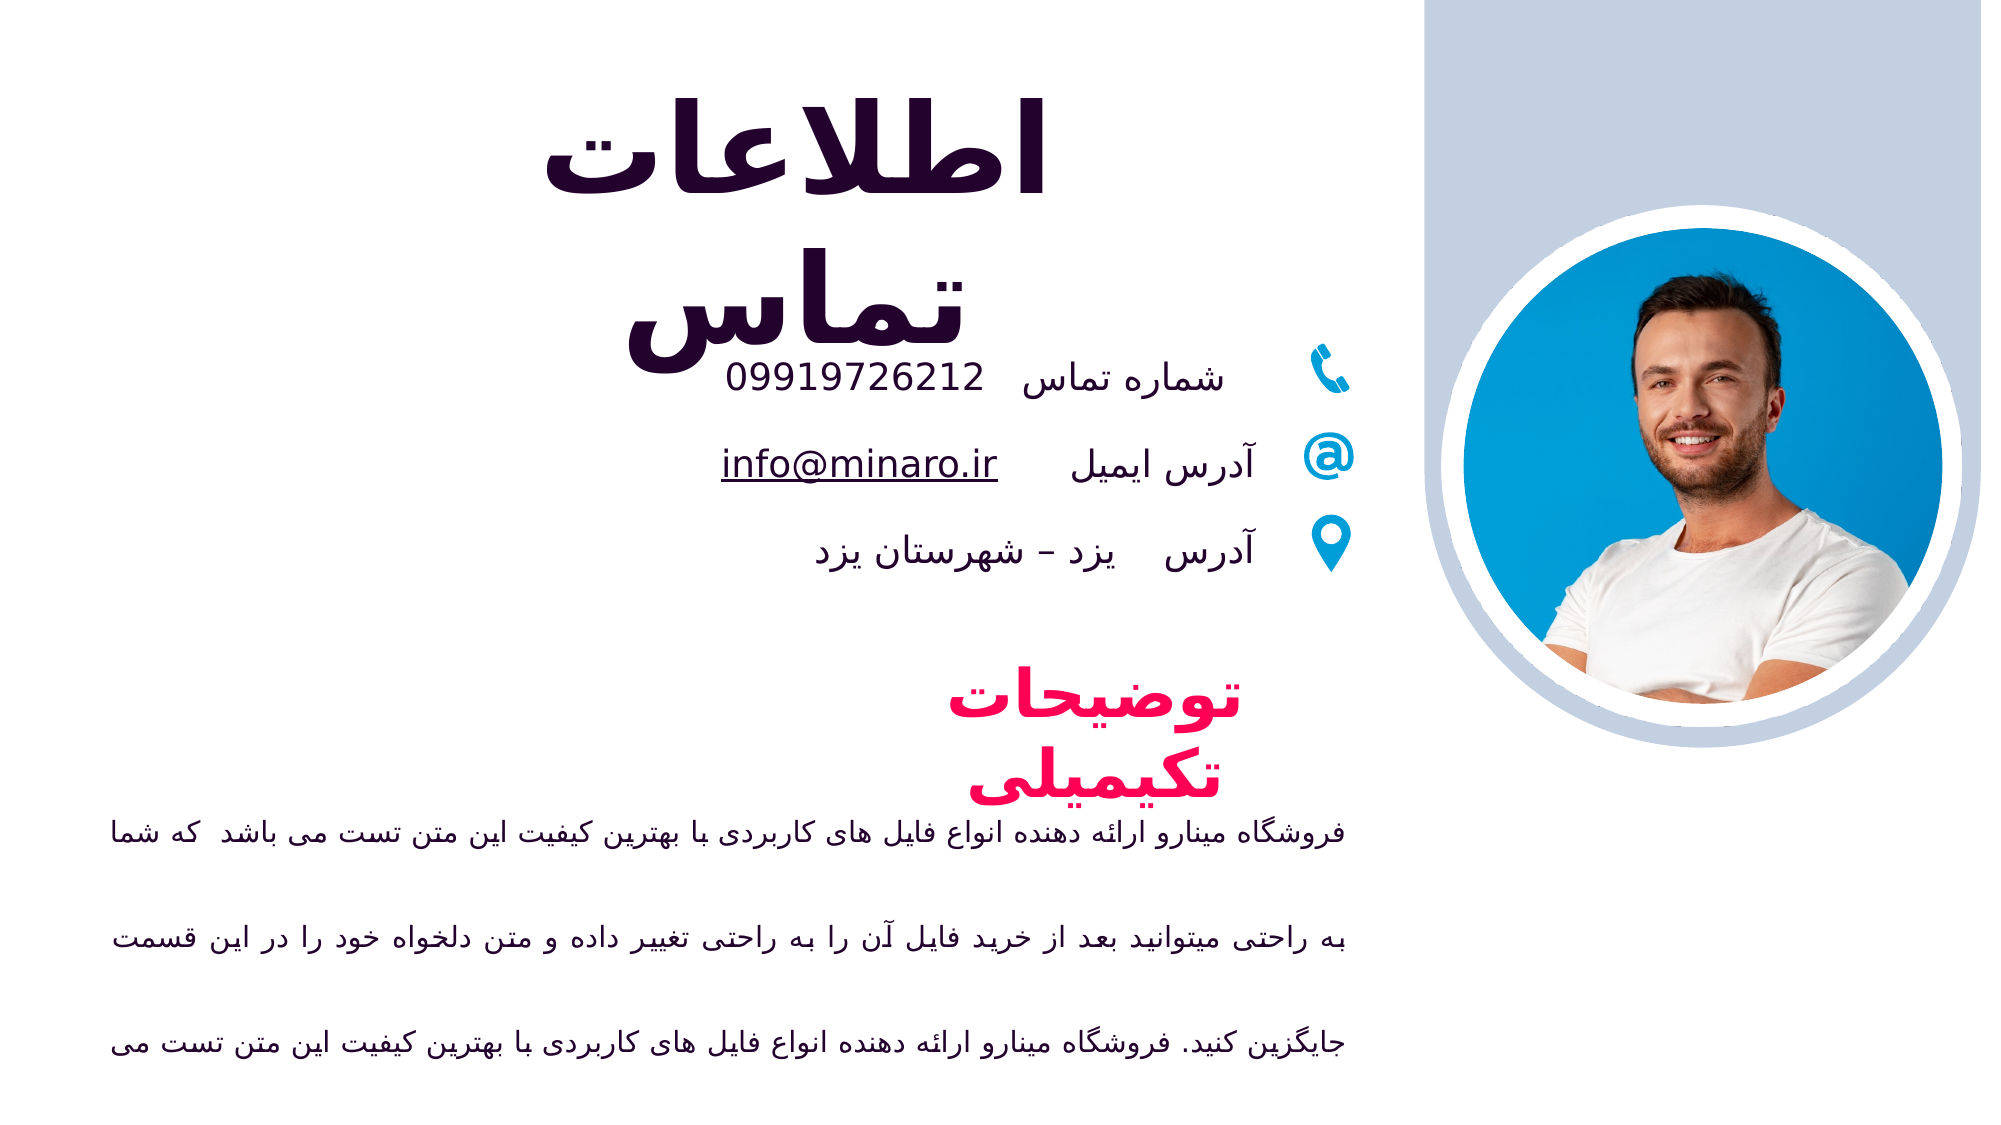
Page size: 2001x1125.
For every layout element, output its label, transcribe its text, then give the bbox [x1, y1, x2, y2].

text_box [1304, 343, 1354, 572]
text_box توضیحات تکیمیلی [796, 643, 1395, 819]
text_box فروشگاه مینارو ارائه دهنده انواع فایل های کاربردی با بهترین کیفیت این متن تست می باشد که شما به راحتی میتوانید بعد از خرید فایل آن را به راحتی تغییر داده و متن دلخواه خود را در این قسمت جایگزین کنید. فروشگاه مینارو ارائه دهنده انواع فایل های کاربردی با بهترین کیفیت این متن تست می باشد [94, 735, 1361, 1125]
text_box آدرس یزد – شهرستان یزد [671, 518, 1270, 579]
text_box اطلاعات تماس [394, 61, 1199, 377]
text_box شماره تماس 09919726212 [579, 345, 1270, 406]
text_box آدرس ایمیل info@minaro.ir [561, 432, 1270, 492]
picture [1441, 205, 1962, 727]
